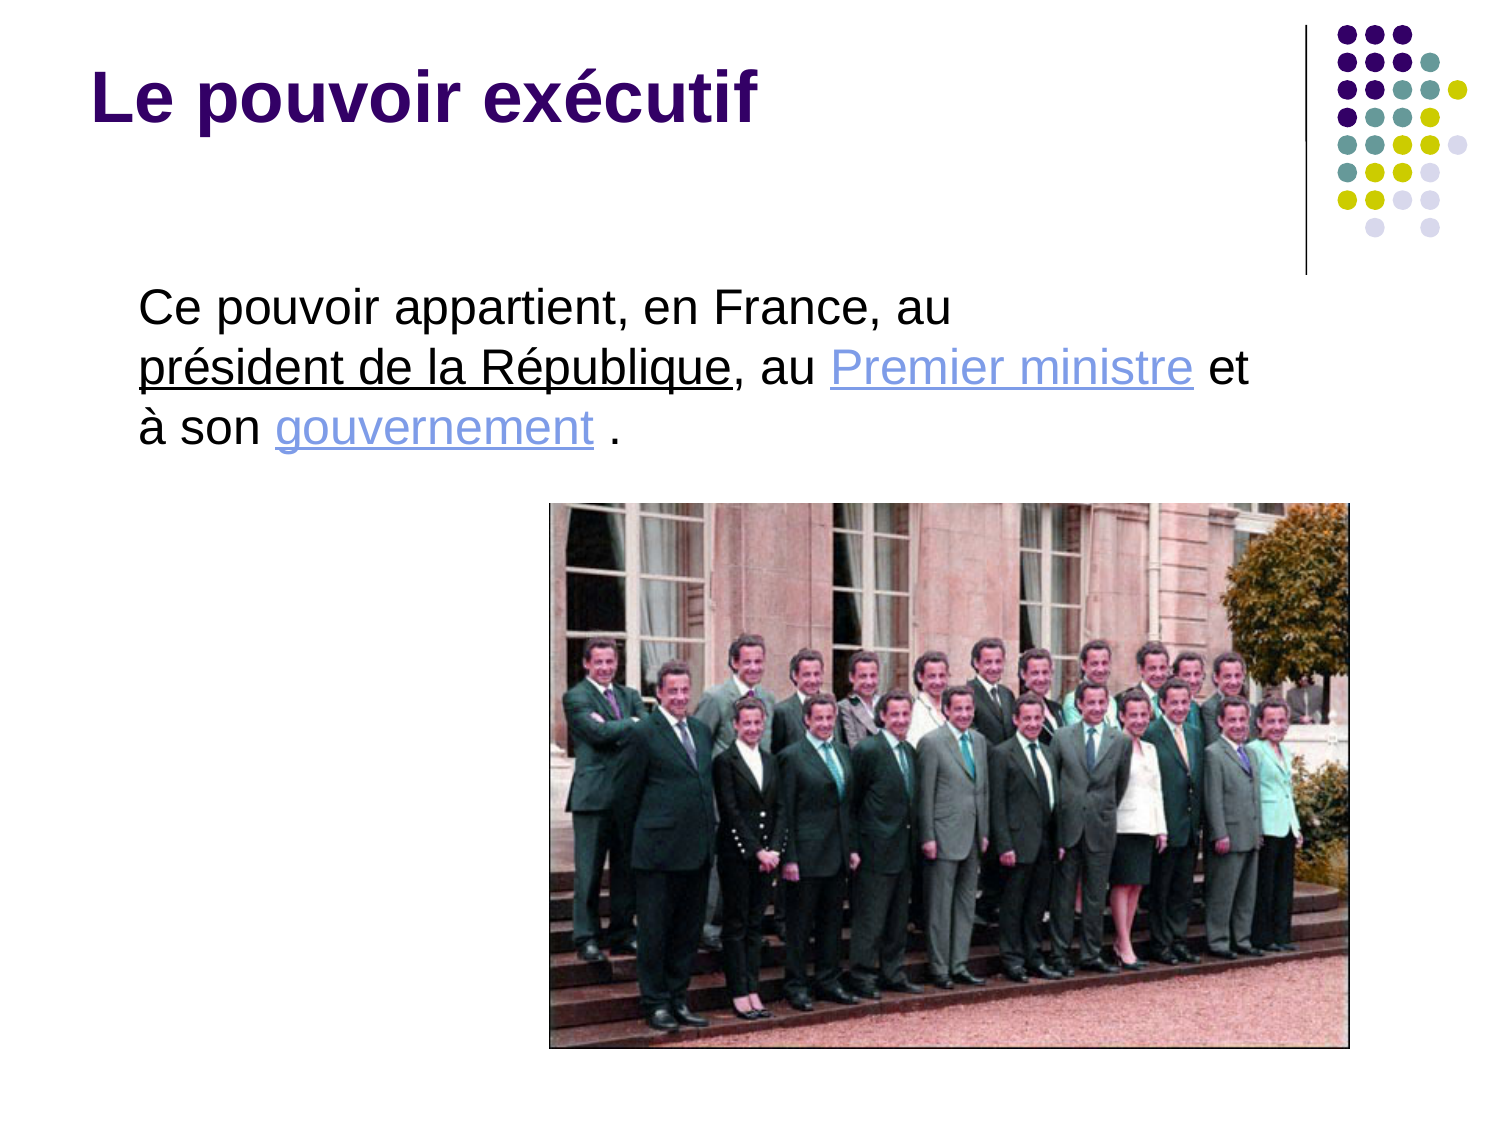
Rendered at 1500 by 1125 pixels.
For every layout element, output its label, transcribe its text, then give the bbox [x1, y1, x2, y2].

text_box Ce pouvoir appartient, en France, au président de la République, au Premier ministre et à son gouvernement . [123, 267, 1306, 462]
picture [548, 503, 1350, 1049]
title Le pouvoir exécutif [74, 19, 1313, 233]
